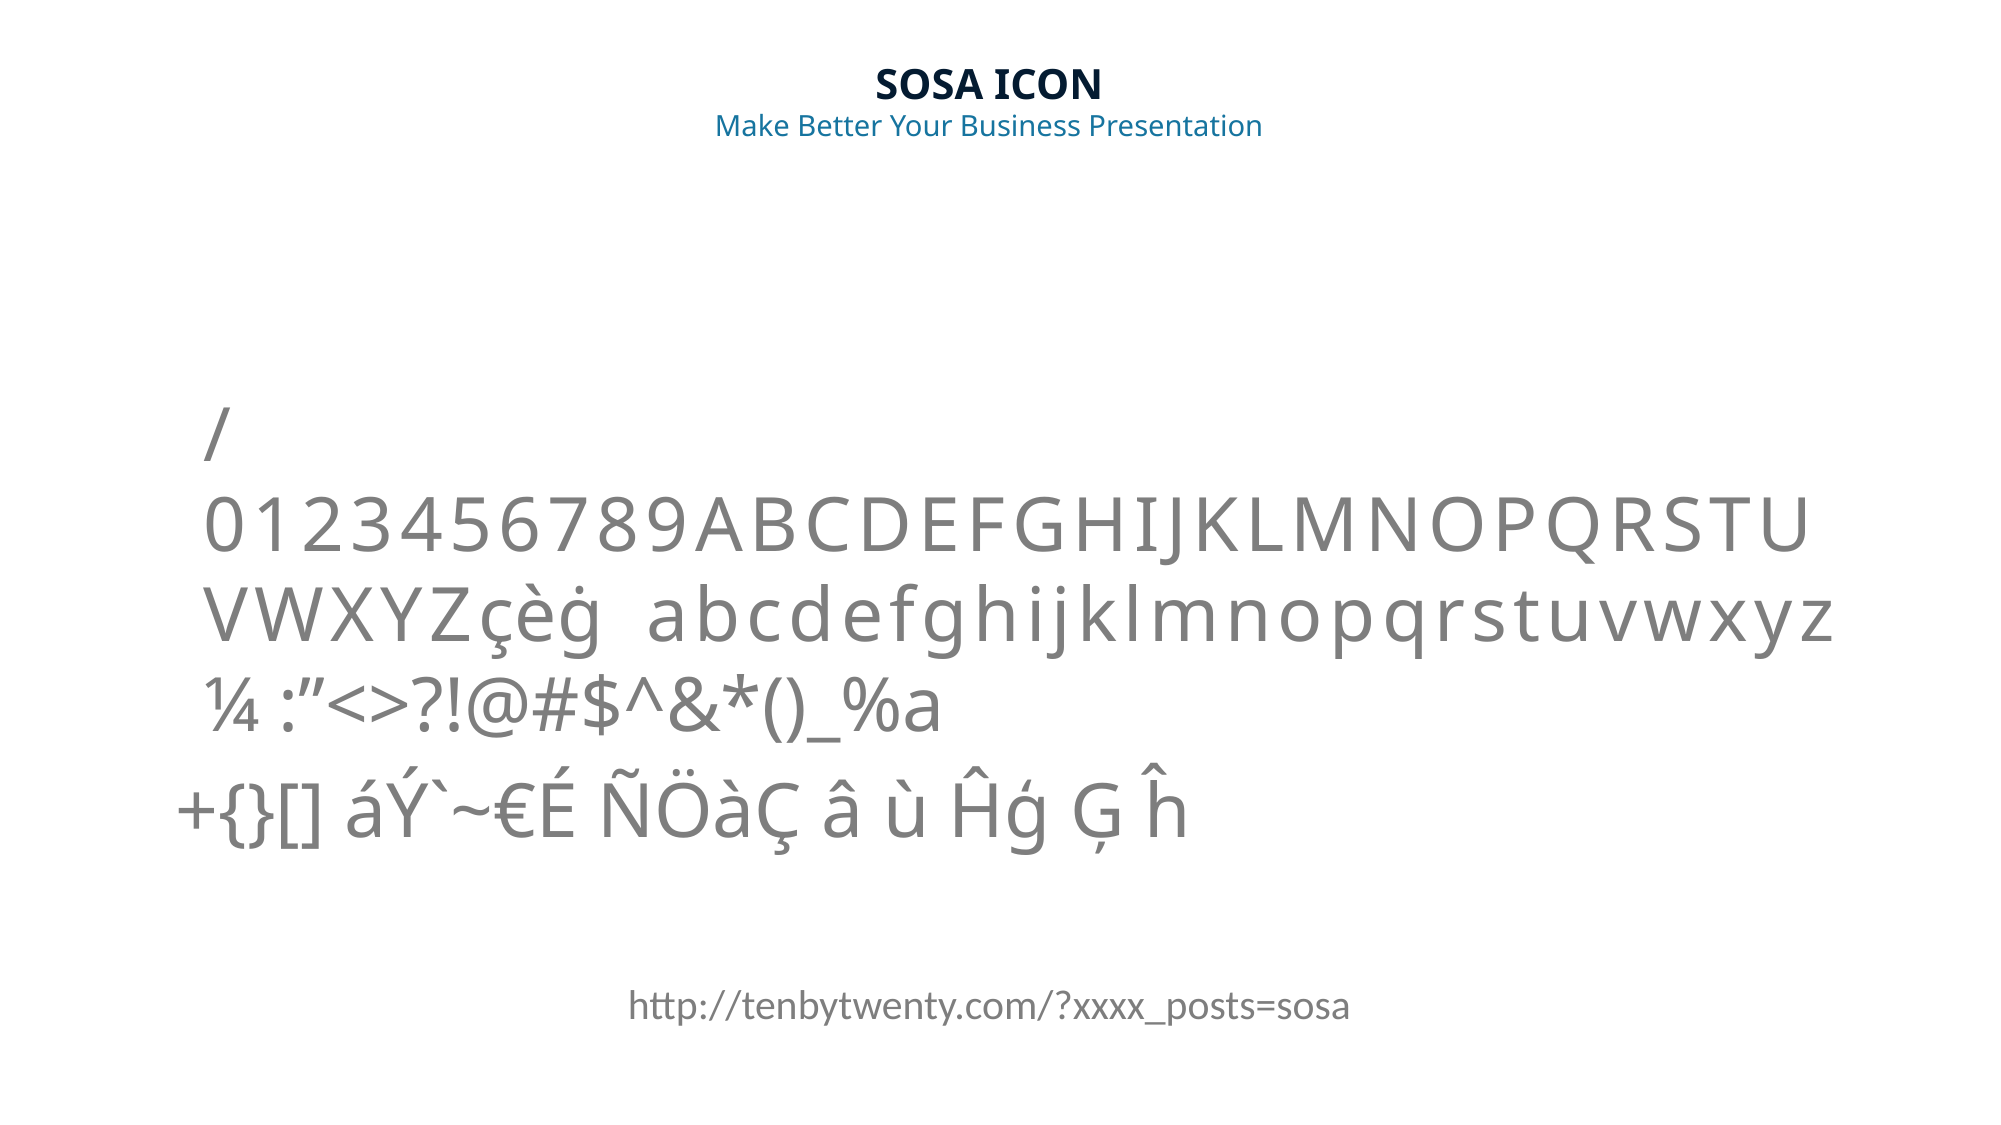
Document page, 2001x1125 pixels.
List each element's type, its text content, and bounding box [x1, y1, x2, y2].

text_box SOSA ICON Make Better Your Business Presentation [700, 50, 1279, 150]
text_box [160, 378, 1876, 861]
text_box http://tenbytwenty.com/?xxxx_posts=sosa [612, 970, 1366, 1036]
